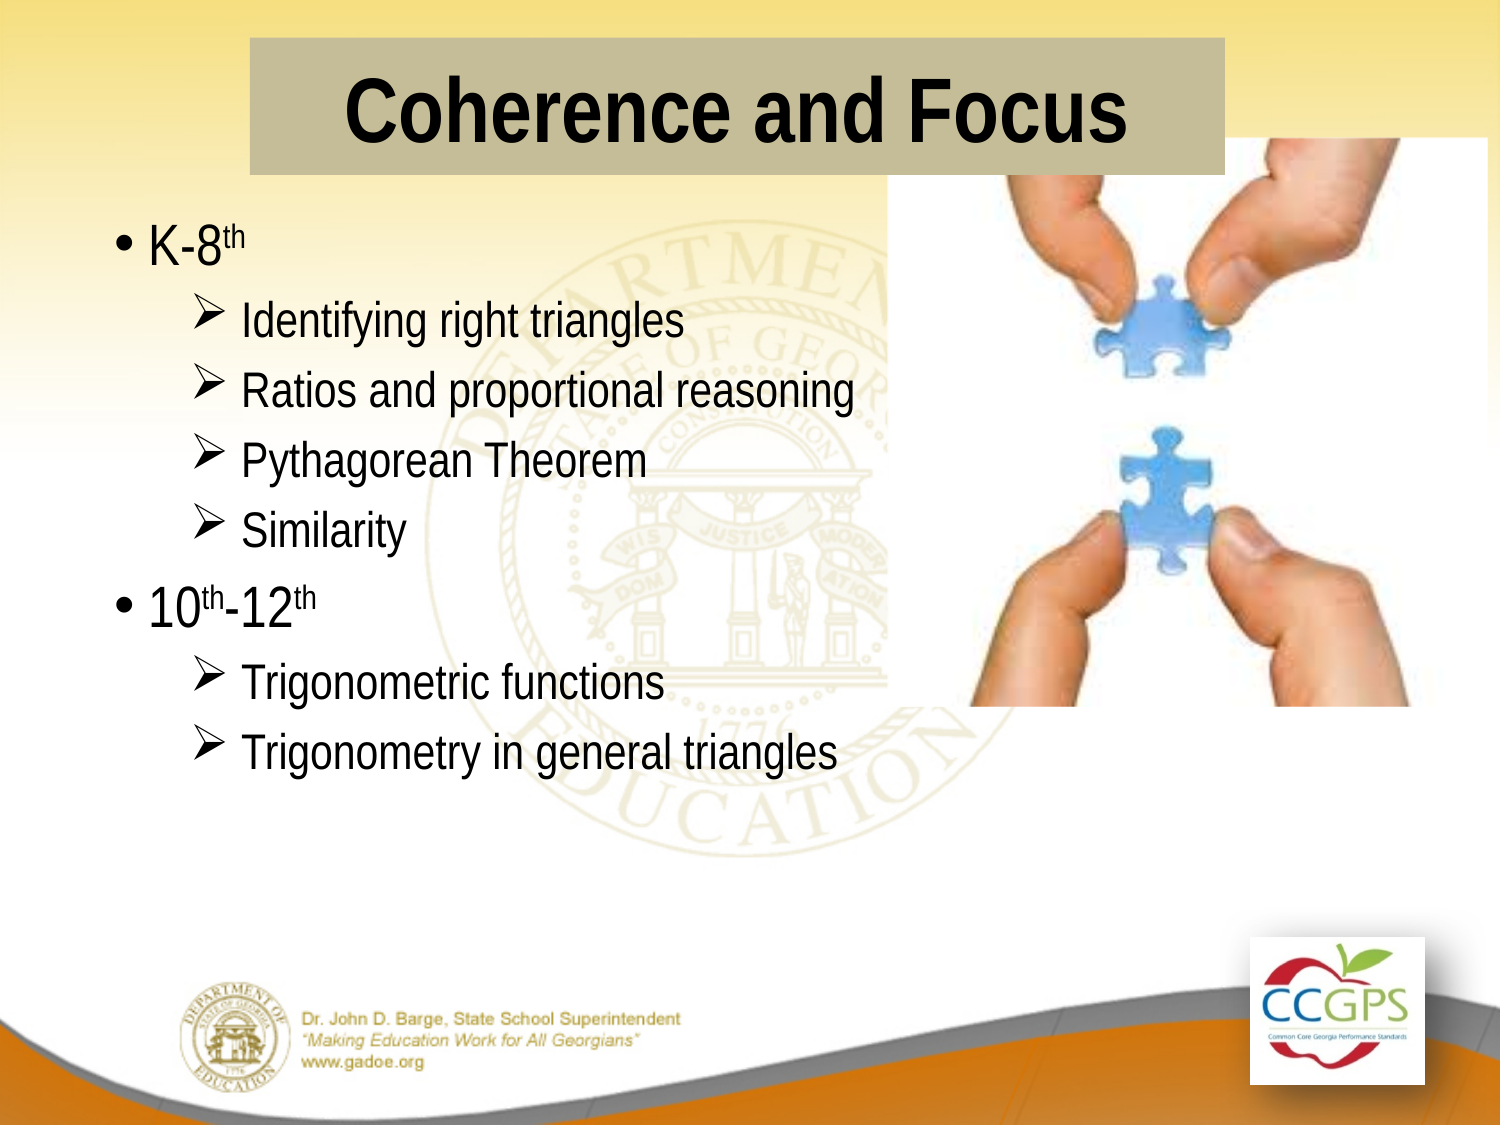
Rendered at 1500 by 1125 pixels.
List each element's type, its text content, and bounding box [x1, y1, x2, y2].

title Coherence and Focus [249, 37, 1226, 176]
subtitle K-8th Identifying right triangles Ratios and proportional reasoning Pythagorean Theorem Similarity 10th-12th Trigonometric functions Trigonometry in general triangles [24, 199, 951, 1063]
picture [0, 0, 1500, 1125]
